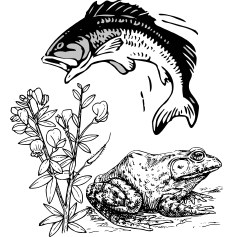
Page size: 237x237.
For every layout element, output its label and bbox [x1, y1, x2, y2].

text_box [10, 0, 223, 237]
